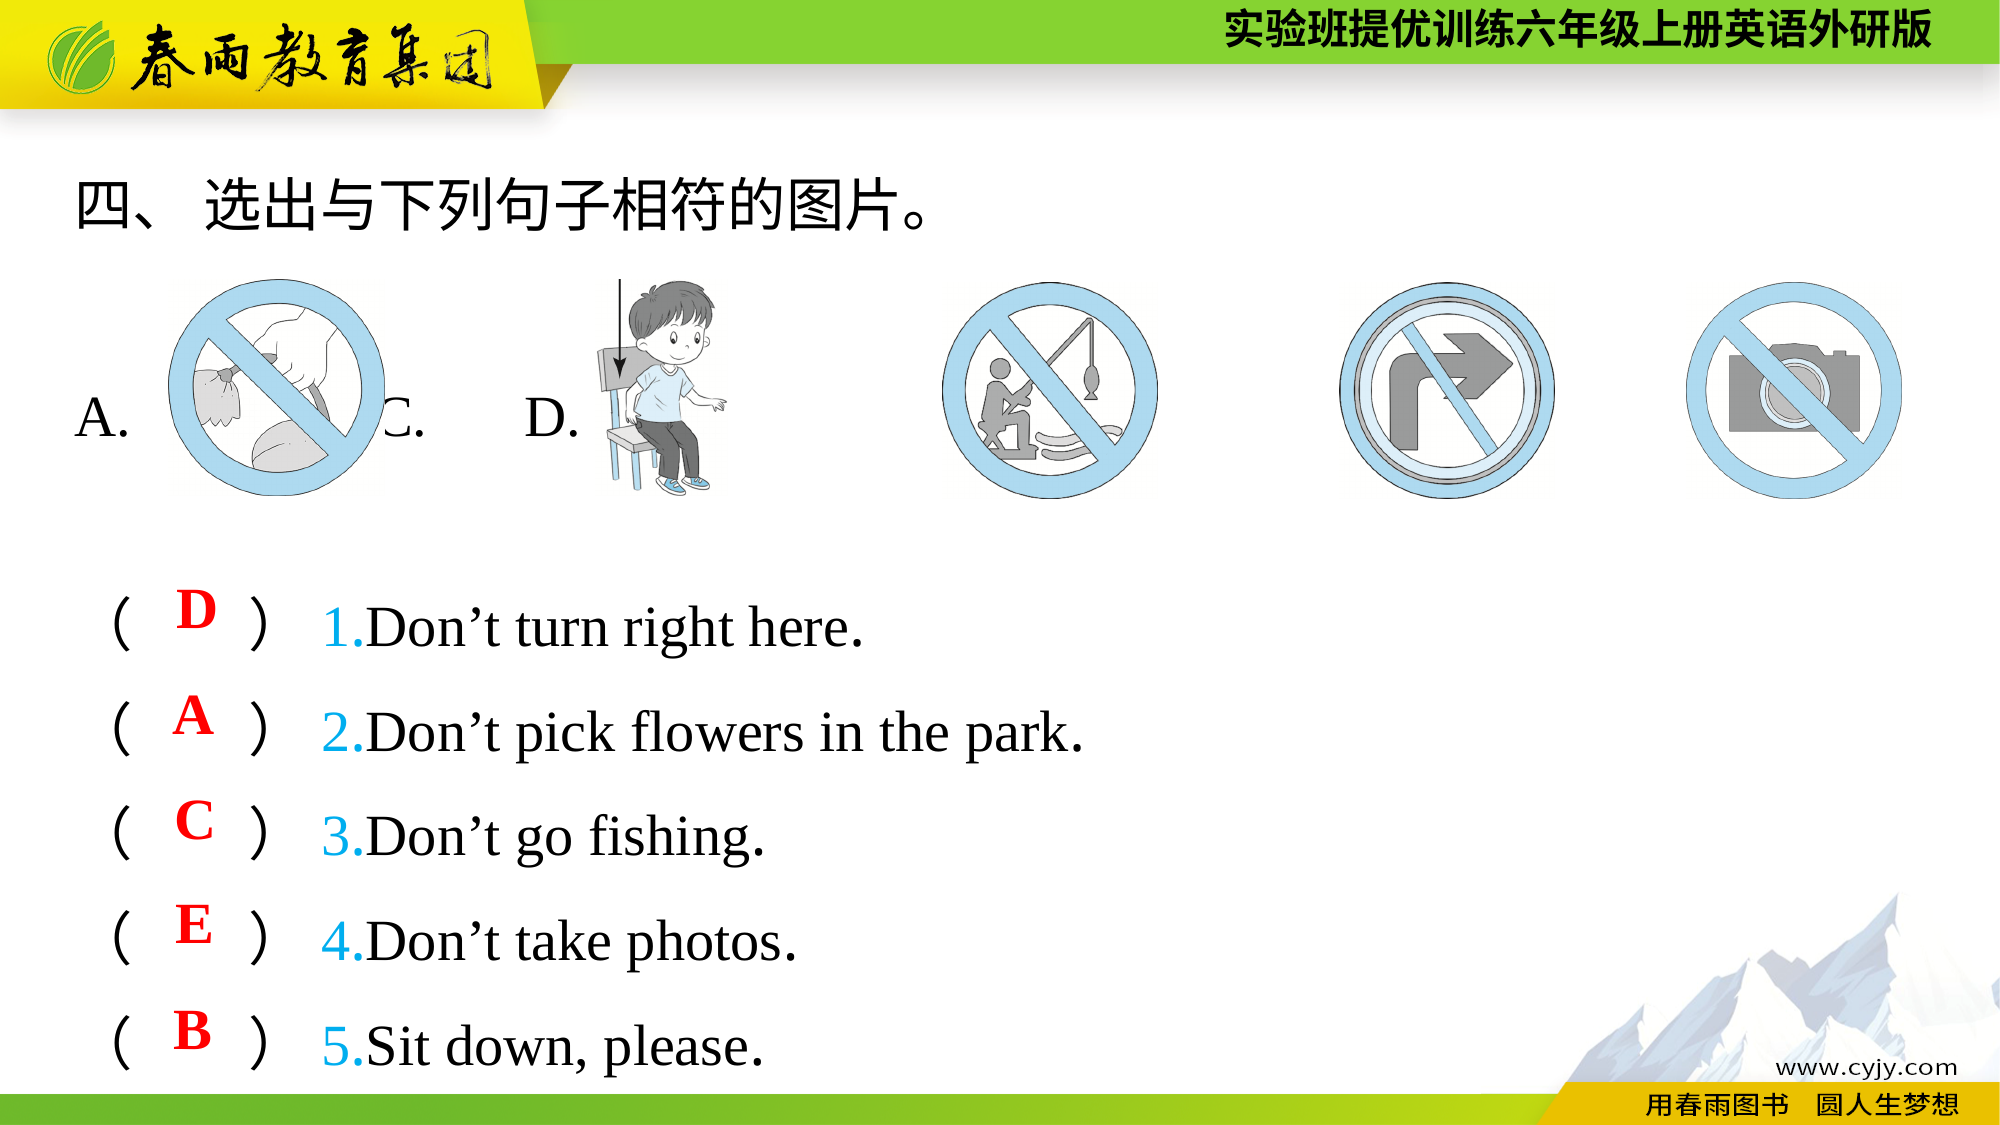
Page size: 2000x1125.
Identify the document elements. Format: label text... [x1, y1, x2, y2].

text_box C [159, 774, 242, 859]
text_box B [159, 983, 241, 1069]
text_box D [161, 563, 244, 648]
text_box A [157, 668, 240, 754]
list 四、 选出与下列句子相符的图片。 A. B. C. D. E. （ ）1.Don’t turn right here. （ ）2.Don’t pick flowers in the park. （ ）3.Don’t go fishing. （ ）4.Don’t take photos. （ ）5.Sit down, please. [59, 125, 1944, 1082]
picture [0, 0, 2000, 1125]
text_box E [160, 877, 243, 963]
